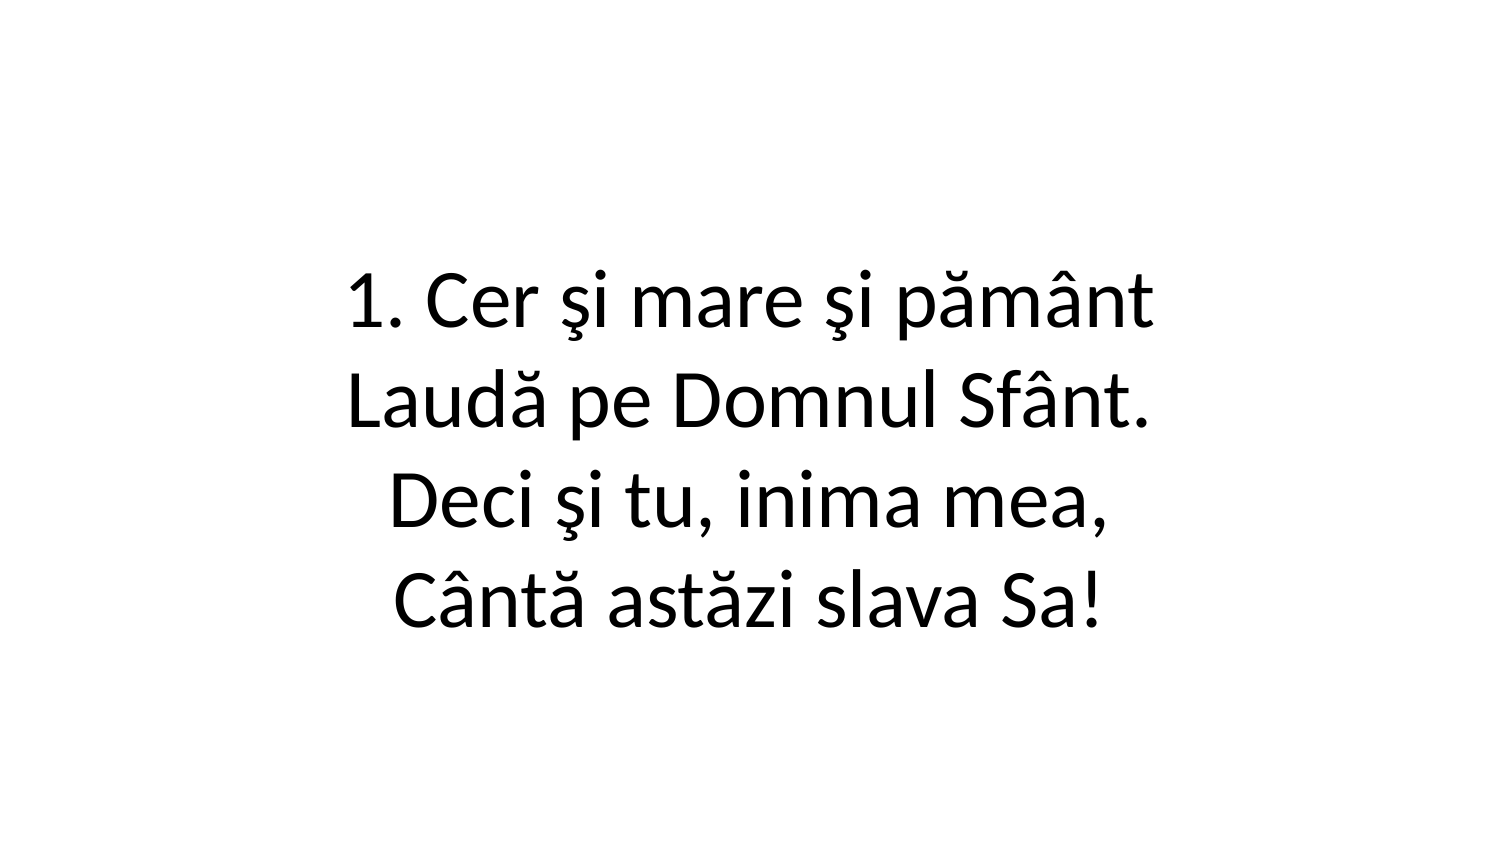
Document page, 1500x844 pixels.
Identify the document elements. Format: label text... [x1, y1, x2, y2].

text_box 1. Cer şi mare şi pământ Laudă pe Domnul Sfânt. Deci şi tu, inima mea, Cântă astăzi slava Sa! [328, 192, 1171, 652]
